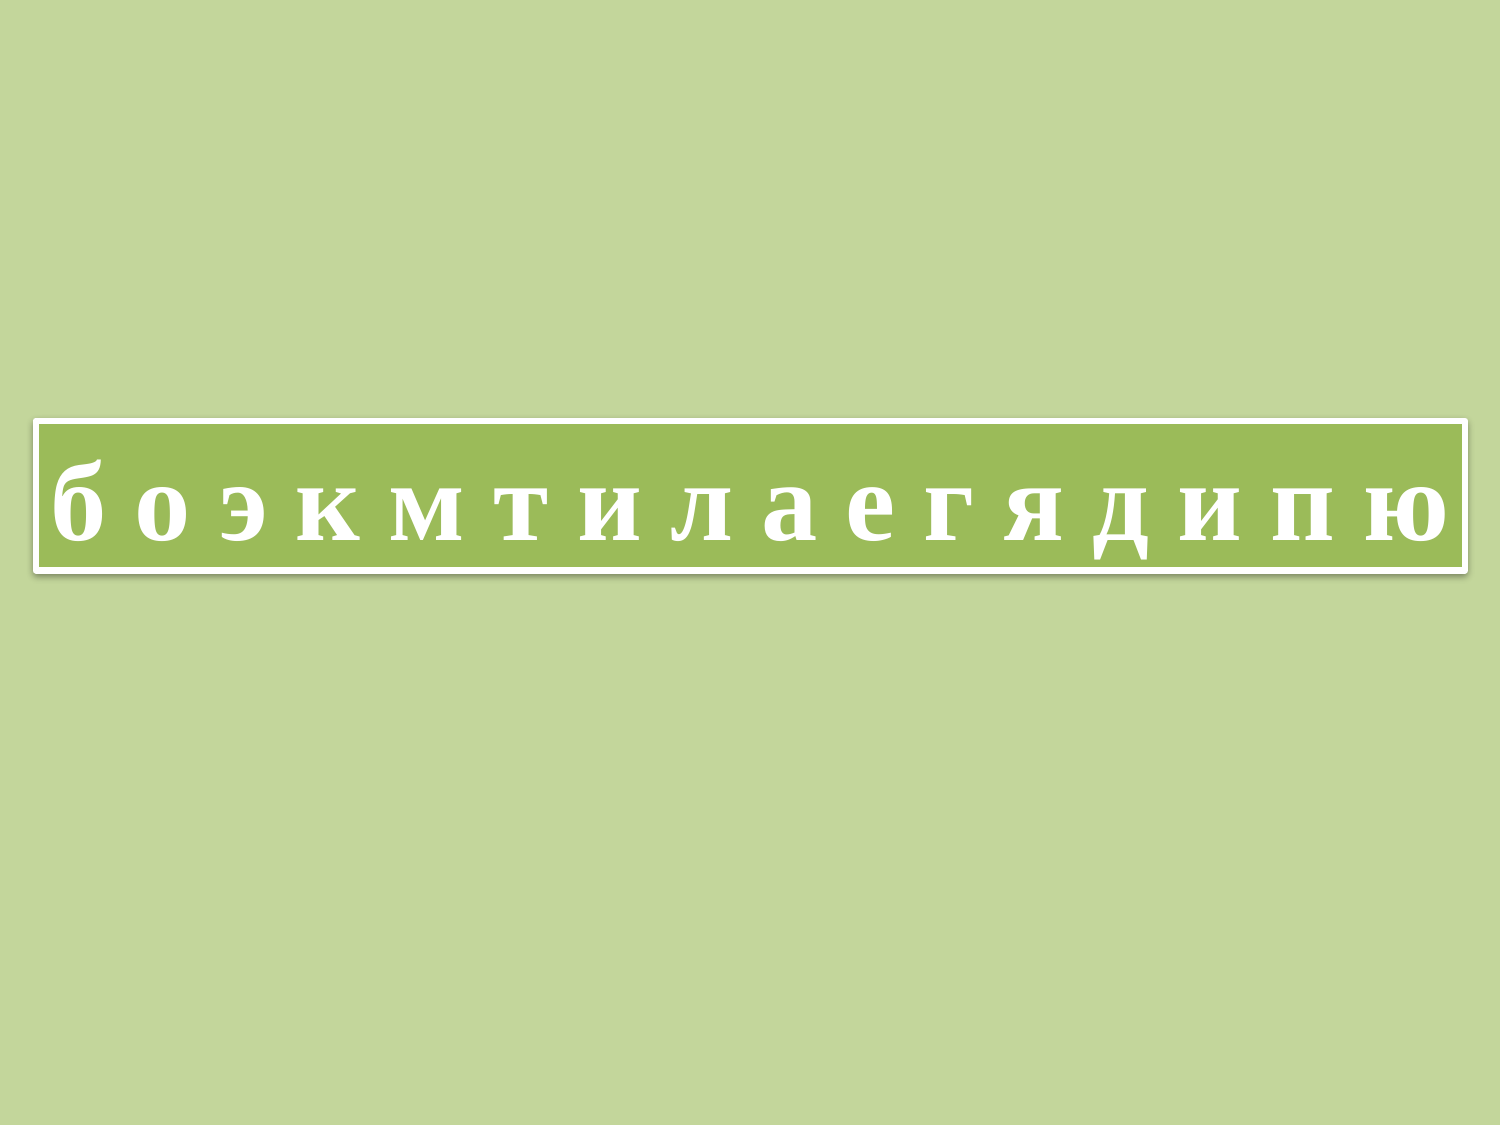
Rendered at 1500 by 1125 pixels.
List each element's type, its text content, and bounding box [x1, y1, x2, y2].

text_box б о э к м т и л а е г я д и п ю [33, 418, 1468, 574]
